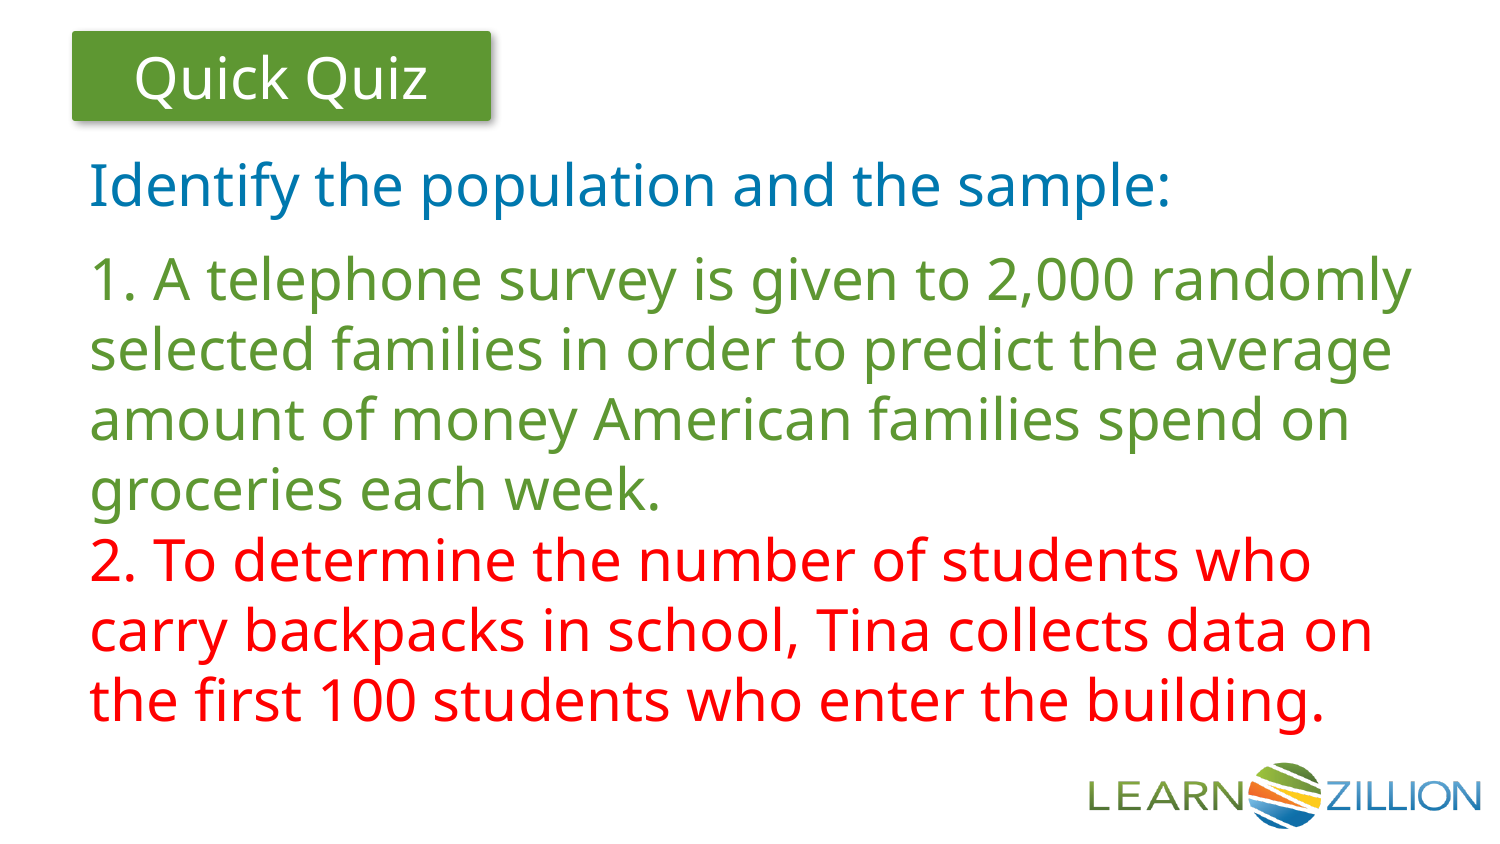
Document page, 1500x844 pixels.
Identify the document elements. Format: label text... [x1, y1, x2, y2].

text_box 2. To determine the number of students who carry backpacks in school, Tina collects data on the first 100 students who enter the building. [74, 515, 1425, 685]
text_box Identify the population and the sample: 1. A telephone survey is given to 2,000 randomly selected families in order to predict the average amount of money American families spend on groceries each week. [75, 140, 1500, 310]
picture [1087, 759, 1482, 831]
